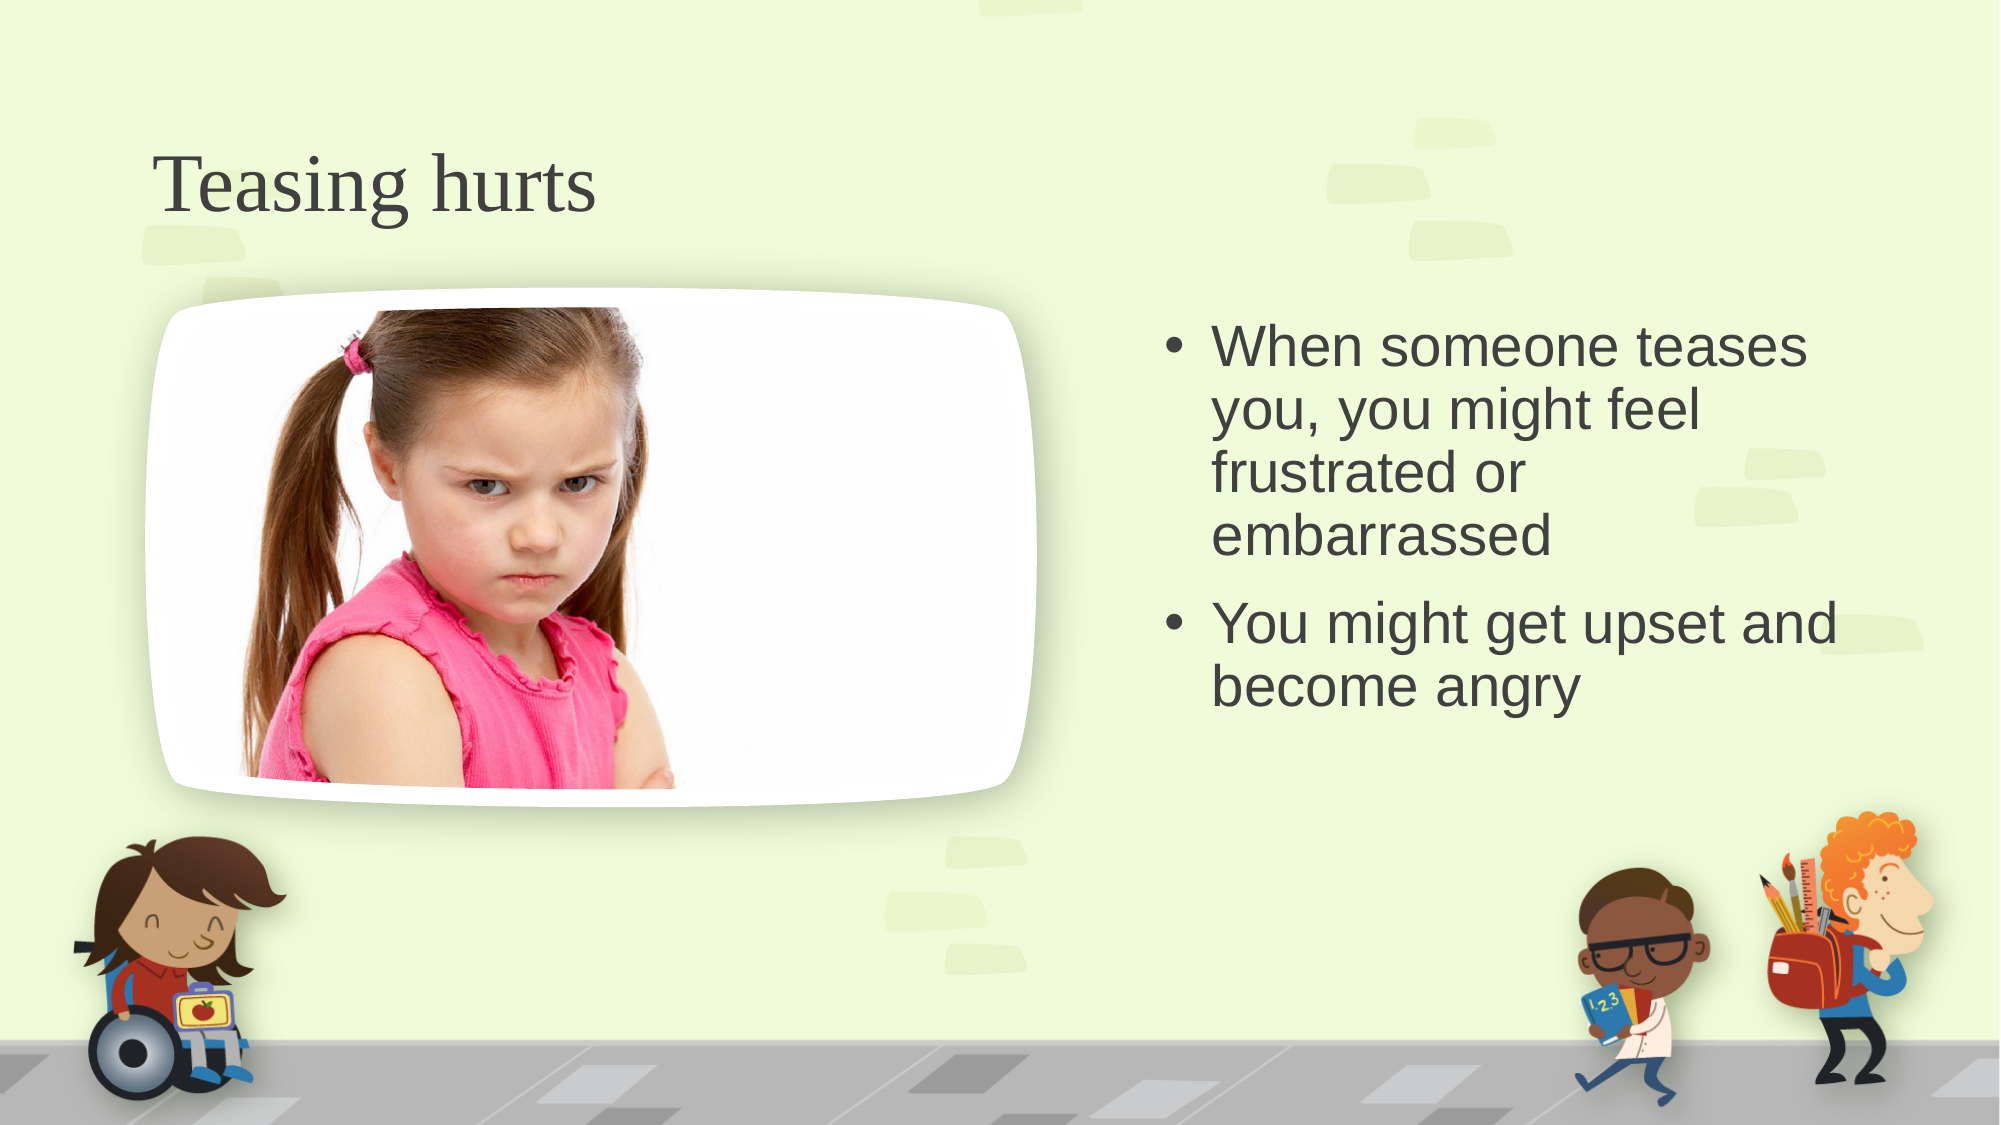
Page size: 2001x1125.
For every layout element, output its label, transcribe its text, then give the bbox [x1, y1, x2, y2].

list When someone teases you, you might feel frustrated or embarrassed You might get upset and become angry [1149, 309, 1863, 816]
picture [0, 0, 2000, 1125]
title Teasing hurts [137, 59, 1750, 238]
